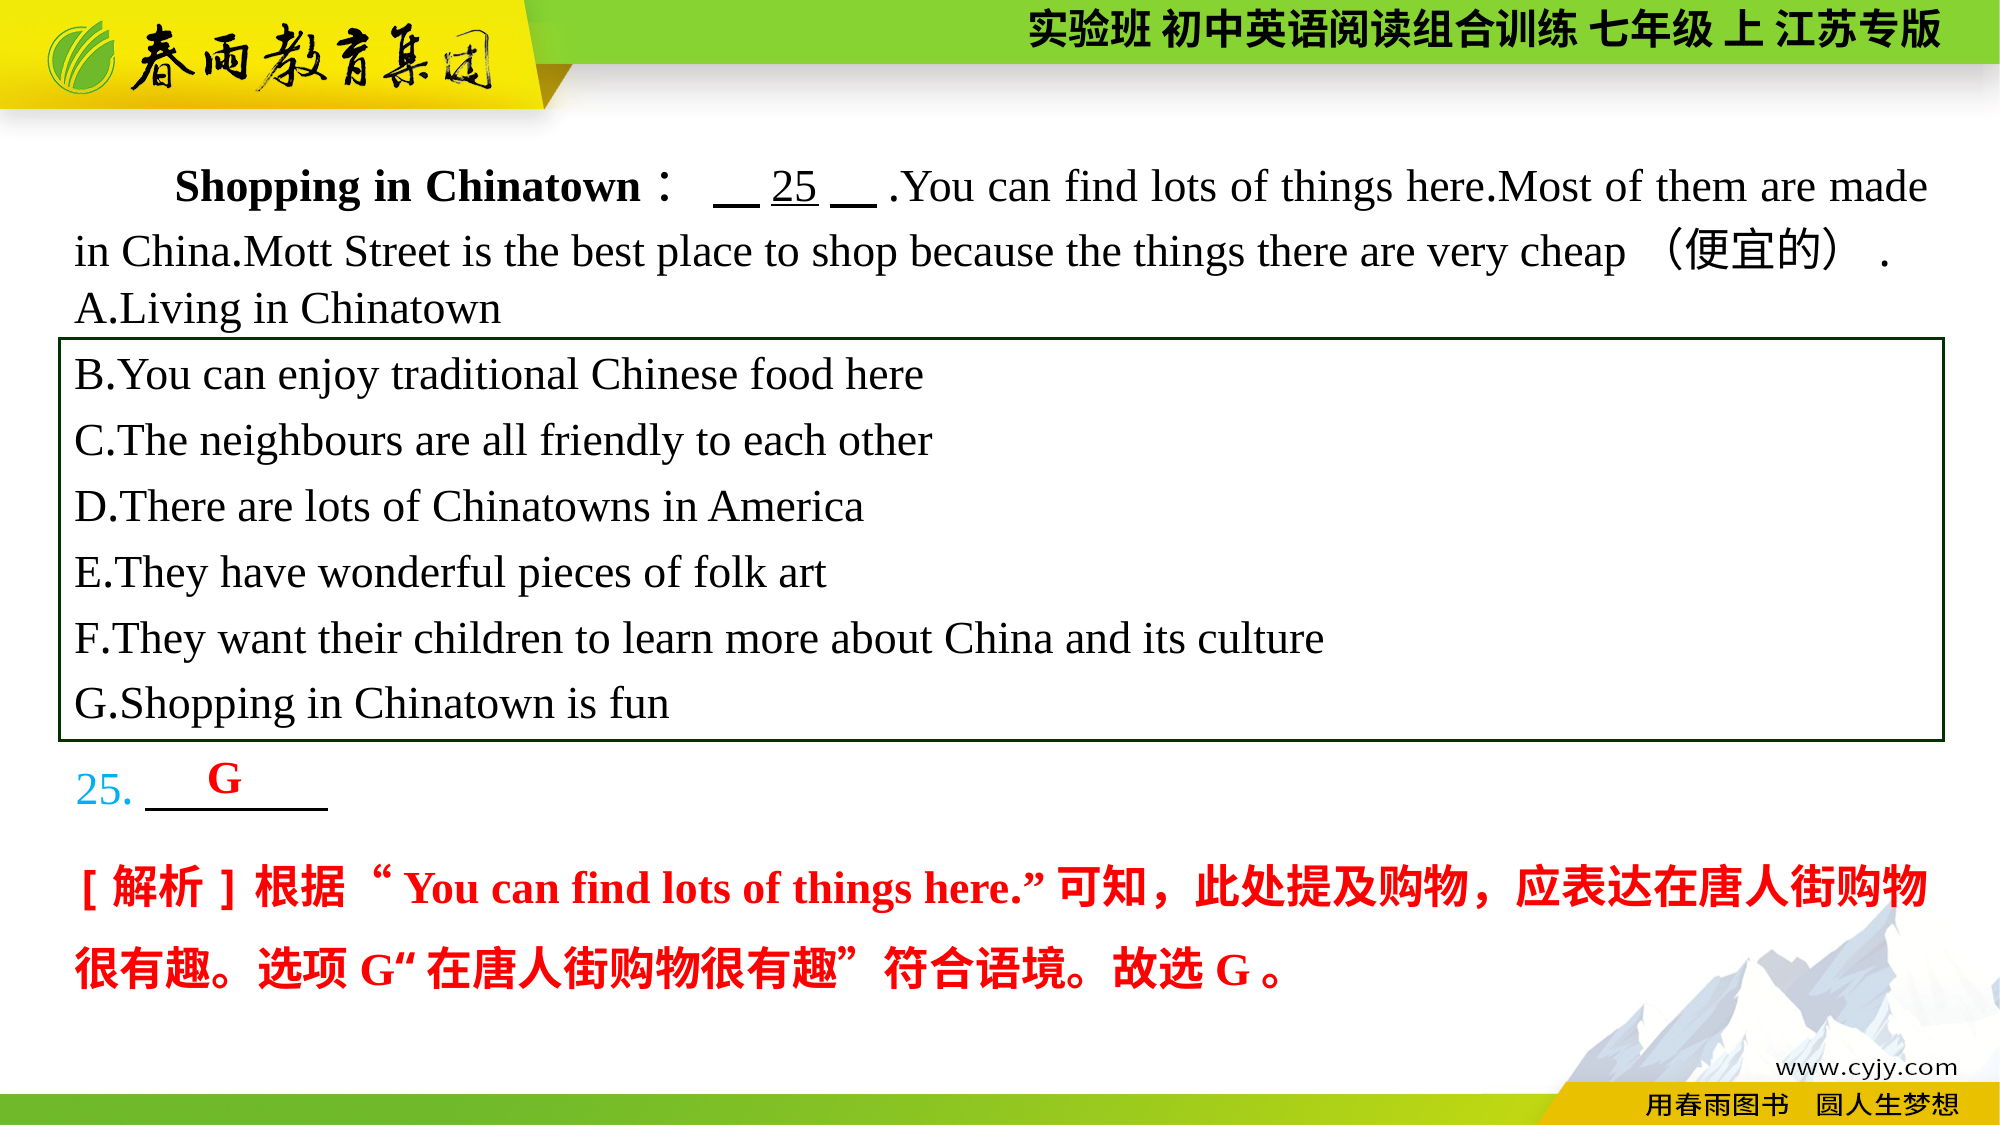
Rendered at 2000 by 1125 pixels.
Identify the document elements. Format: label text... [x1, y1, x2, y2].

list Shopping in Chinatown： 25 .You can find lots of things here.Most of them are made in China.Mott Street is the best place to shop because the things there are very cheap（便宜的）. [59, 136, 1944, 258]
text_box G [192, 740, 258, 811]
text_box A.Living in Chinatown B.You can enjoy traditional Chinese food here C.The neighbours are all friendly to each other D.There are lots of Chinatowns in America E.They have wonderful pieces of folk art F.They want their children to learn more about China and its culture G.Shopping in Chinatown is fun [59, 258, 1944, 338]
text_box [解析]根据“You can find lots of things here.”可知，此处提及购物，应表达在唐人街购物很有趣。选项G“在唐人街购物很有趣”符合语境。故选G。 [59, 822, 1944, 1003]
text_box [59, 338, 1944, 741]
text_box 25. [60, 751, 389, 822]
picture [0, 0, 2000, 1125]
